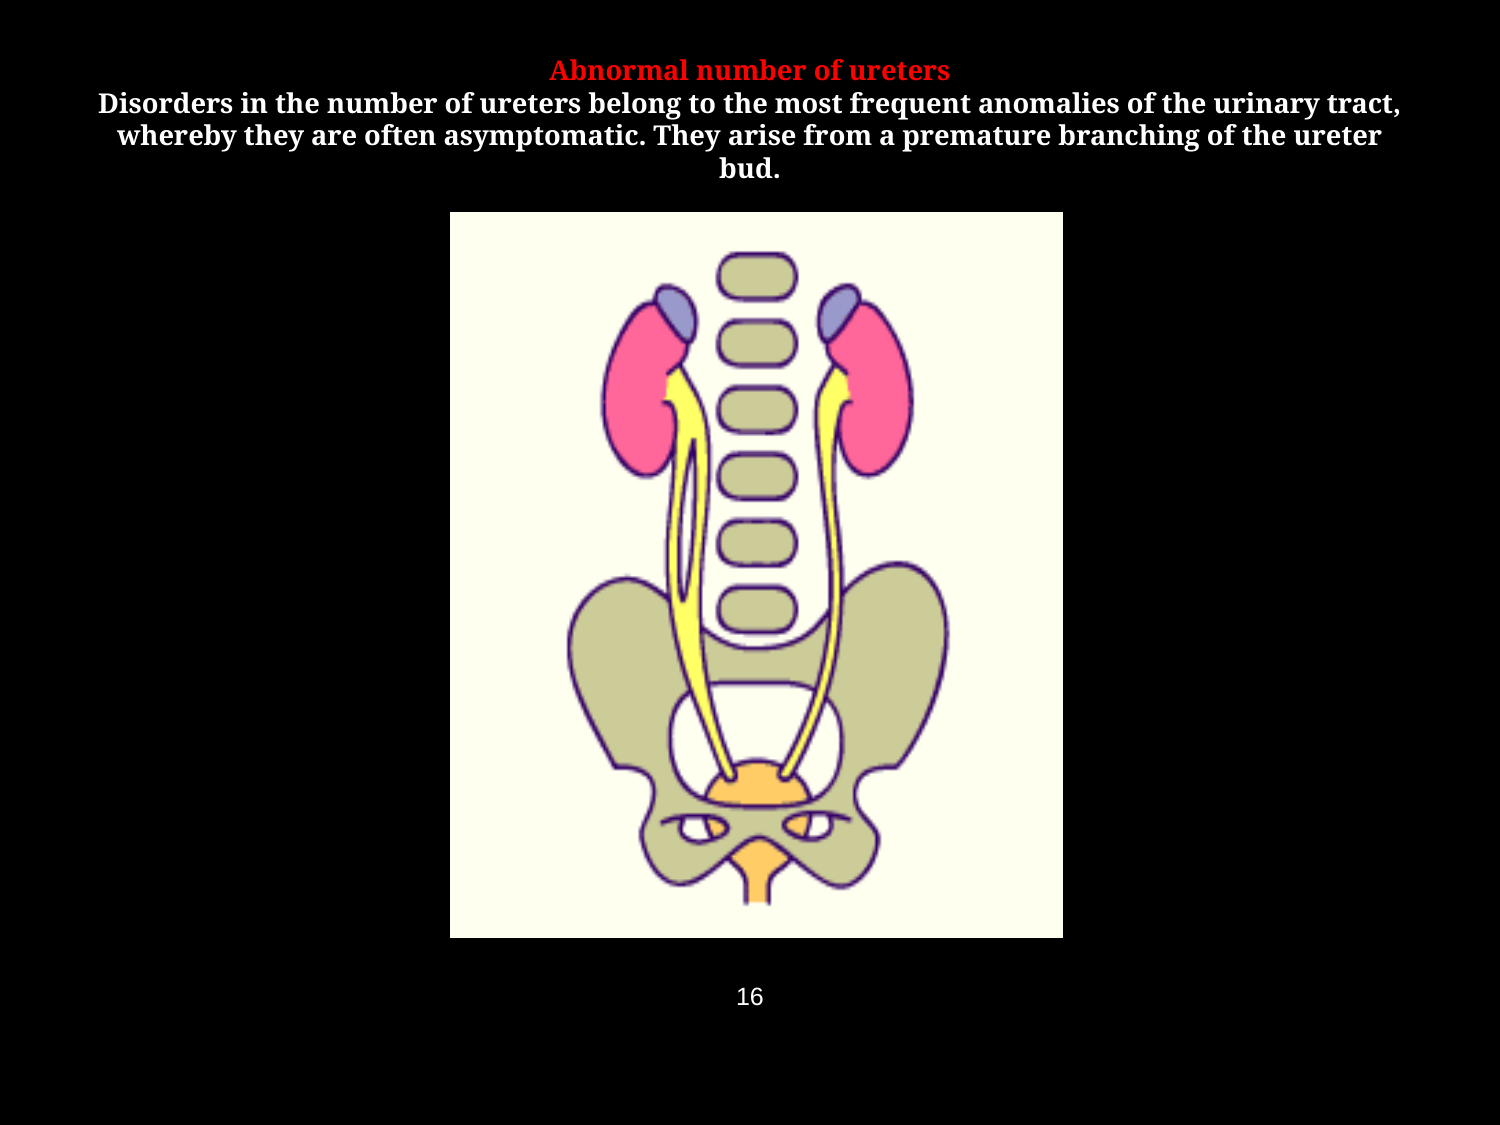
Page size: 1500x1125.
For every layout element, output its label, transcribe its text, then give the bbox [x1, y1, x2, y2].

picture [449, 212, 1063, 938]
title Abnormal number of ureters Disorders in the number of ureters belong to the most frequent anomalies of the urinary tract, whereby they are often asymptomatic. They arise from a premature branching of the ureter bud. [75, 45, 1425, 225]
slide_number 16 [693, 987, 807, 1025]
